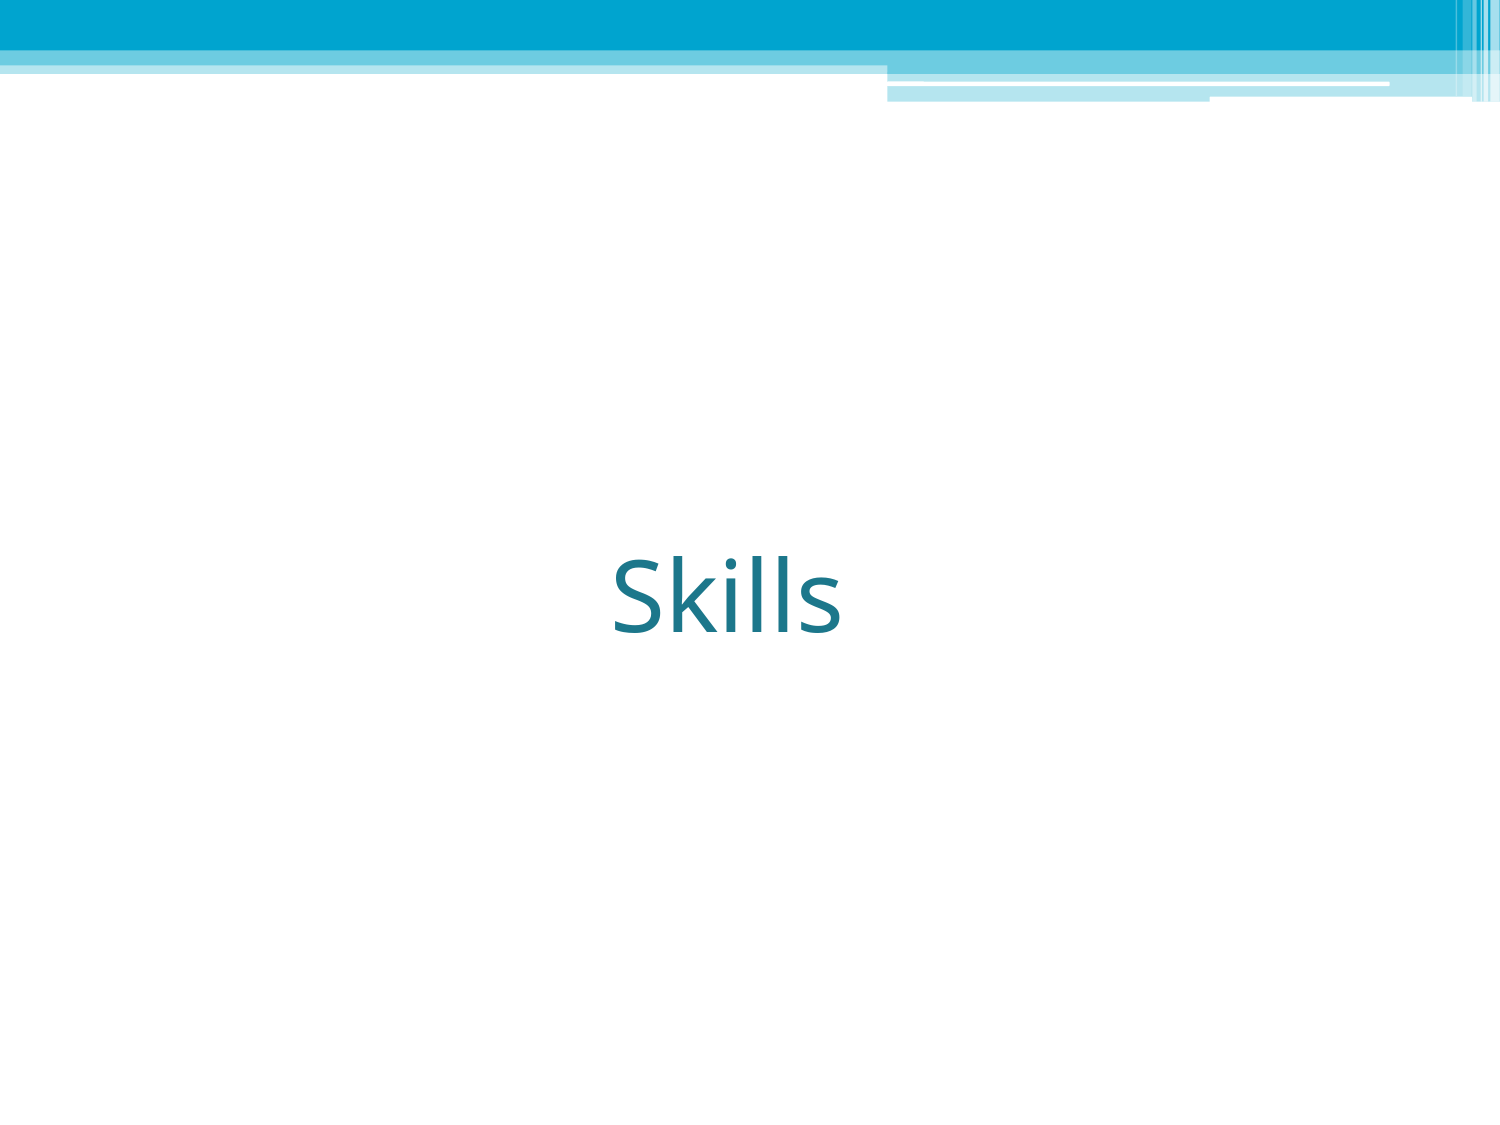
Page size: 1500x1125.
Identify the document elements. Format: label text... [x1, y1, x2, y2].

list Skills [87, 525, 1363, 661]
